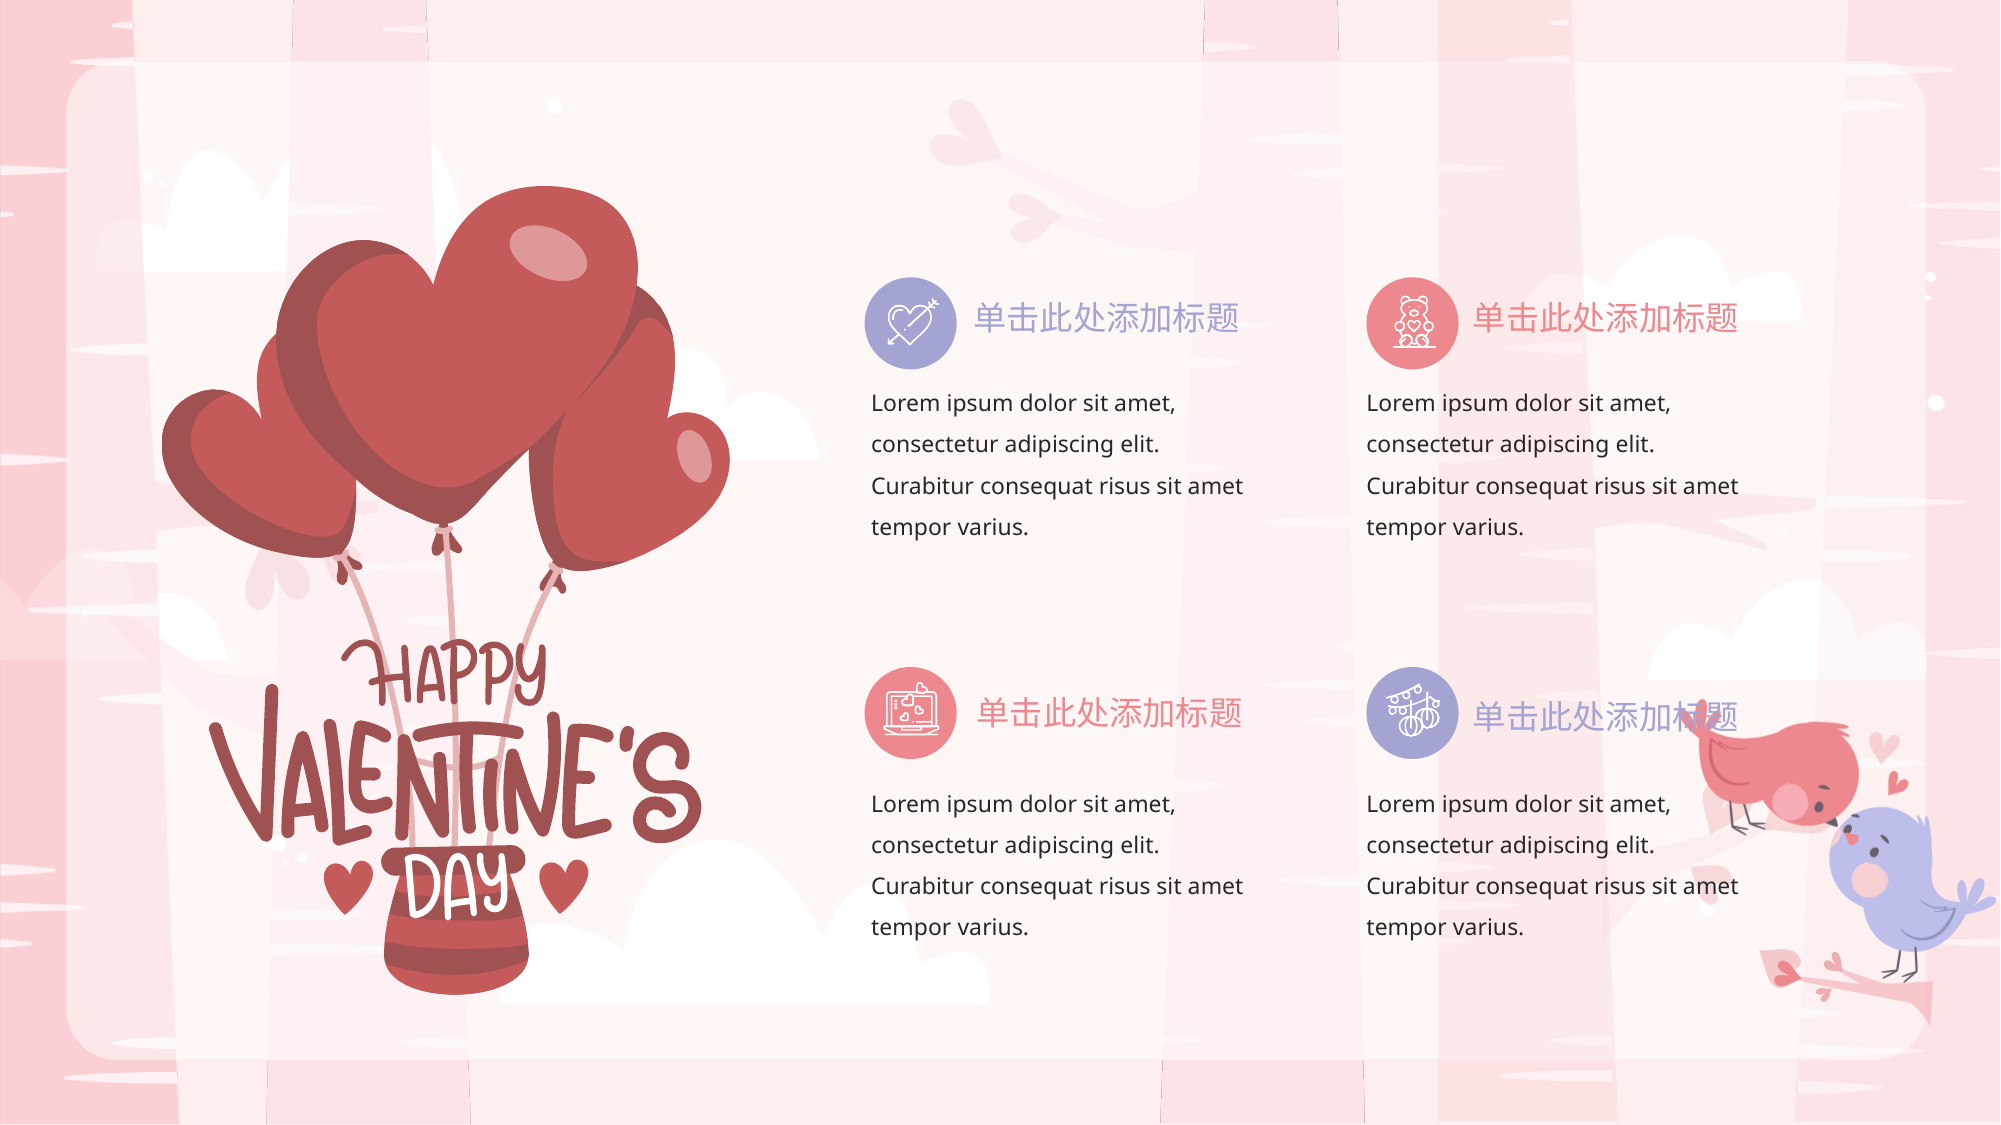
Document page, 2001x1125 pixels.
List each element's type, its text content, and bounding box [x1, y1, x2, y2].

text_box 单击此处添加标题 [1452, 686, 1778, 747]
text_box [863, 665, 956, 761]
text_box [863, 276, 953, 371]
text_box 单击此处添加标题 [956, 682, 1281, 742]
picture [0, 0, 2000, 1125]
text_box Lorem ipsum dolor sit amet, consectetur adipiscing elit. Curabitur consequat risus sit amet tempor varius. [1366, 775, 1746, 906]
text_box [1386, 683, 1441, 737]
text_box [887, 297, 939, 346]
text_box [1393, 295, 1437, 348]
text_box Lorem ipsum dolor sit amet, consectetur adipiscing elit. Curabitur consequat risus sit amet tempor varius. [1366, 375, 1746, 506]
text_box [883, 682, 940, 736]
text_box [1365, 276, 1453, 371]
text_box Lorem ipsum dolor sit amet, consectetur adipiscing elit. Curabitur consequat risus sit amet tempor varius. [871, 775, 1251, 906]
text_box Lorem ipsum dolor sit amet, consectetur adipiscing elit. Curabitur consequat risus sit amet tempor varius. [871, 375, 1251, 506]
text_box 单击此处添加标题 [1452, 287, 1778, 348]
text_box [1365, 665, 1452, 761]
text_box 单击此处添加标题 [953, 287, 1278, 348]
